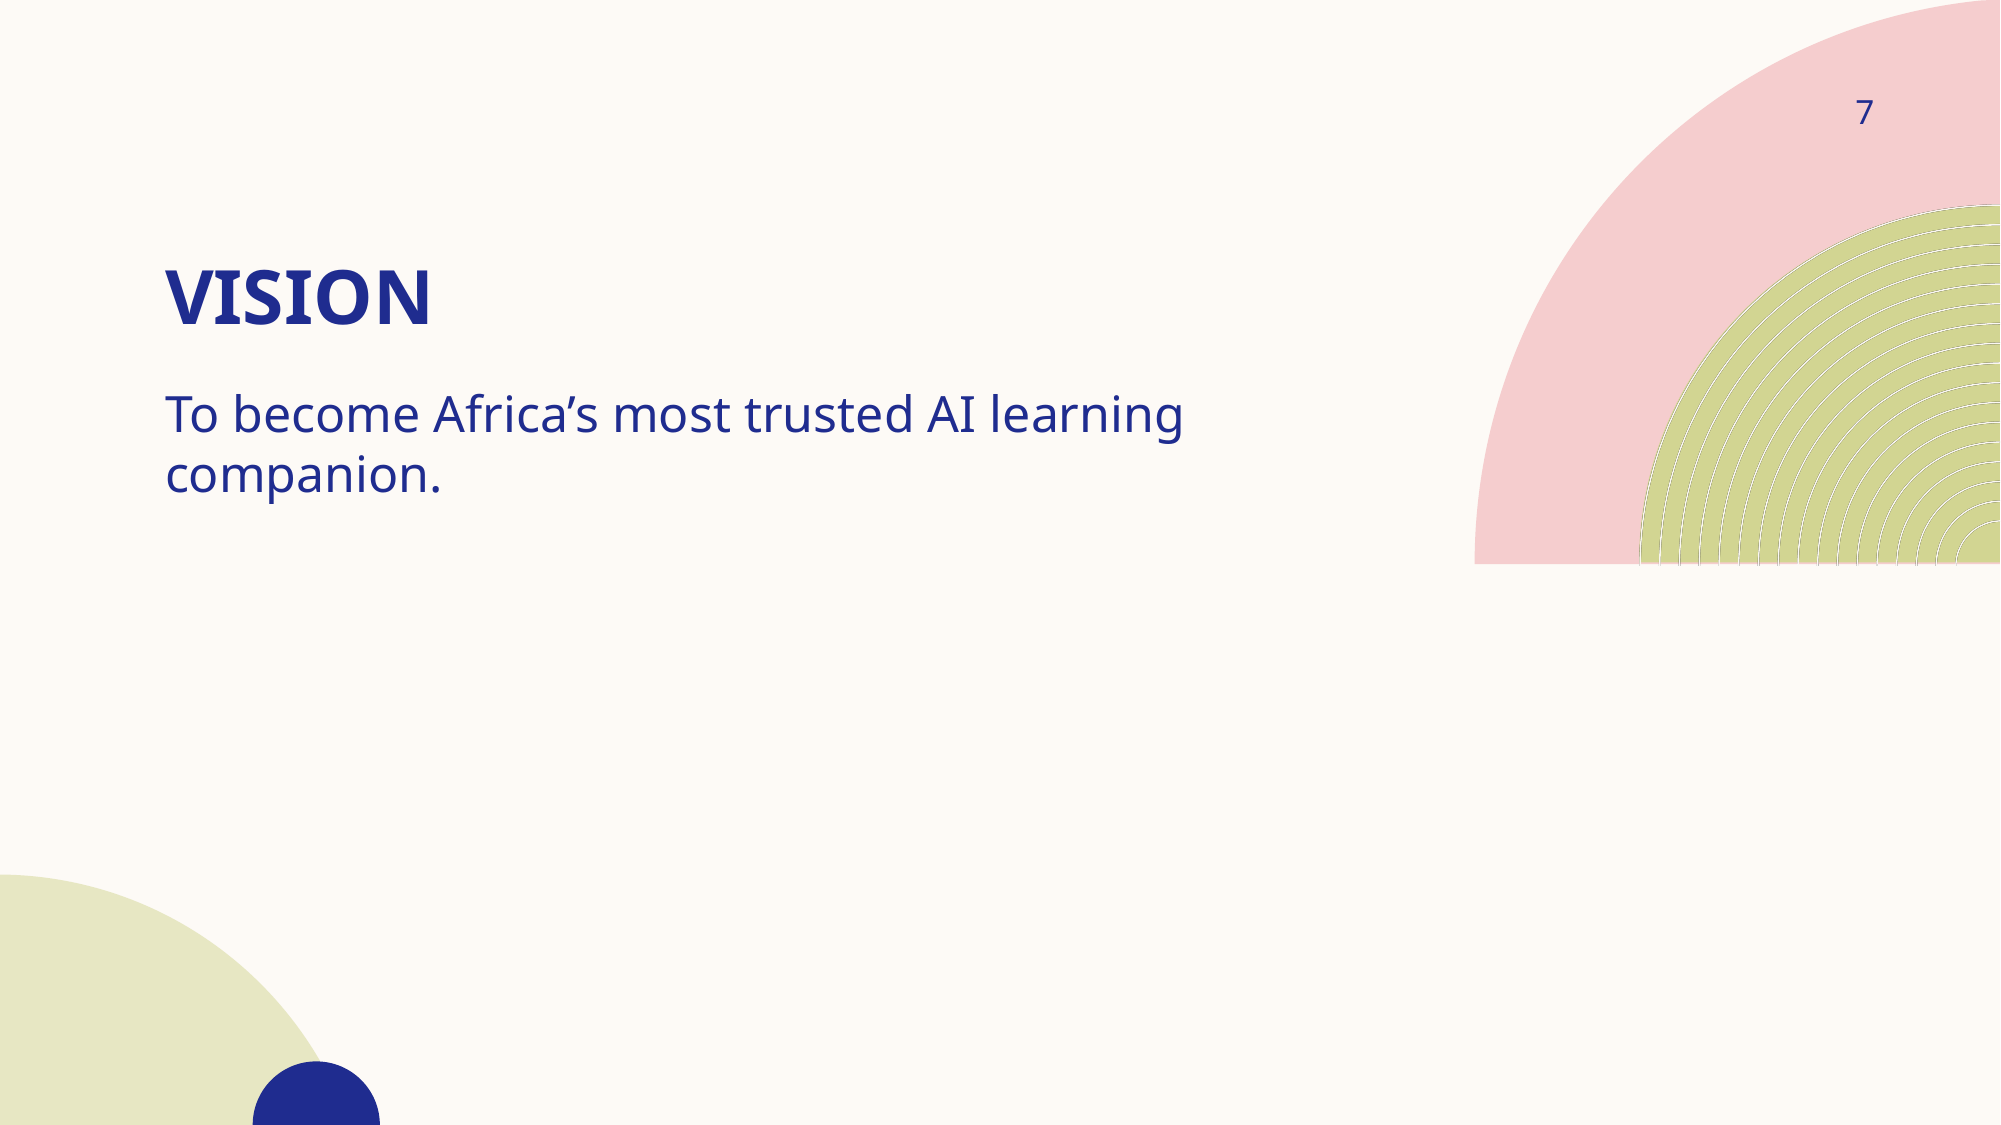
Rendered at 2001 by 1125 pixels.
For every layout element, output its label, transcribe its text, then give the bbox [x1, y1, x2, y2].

picture [1639, 204, 2001, 566]
slide_number 7 [1712, 75, 1875, 153]
list To become Africa’s most trusted AI learning companion. [150, 382, 1283, 993]
title Vision [150, 173, 1437, 340]
